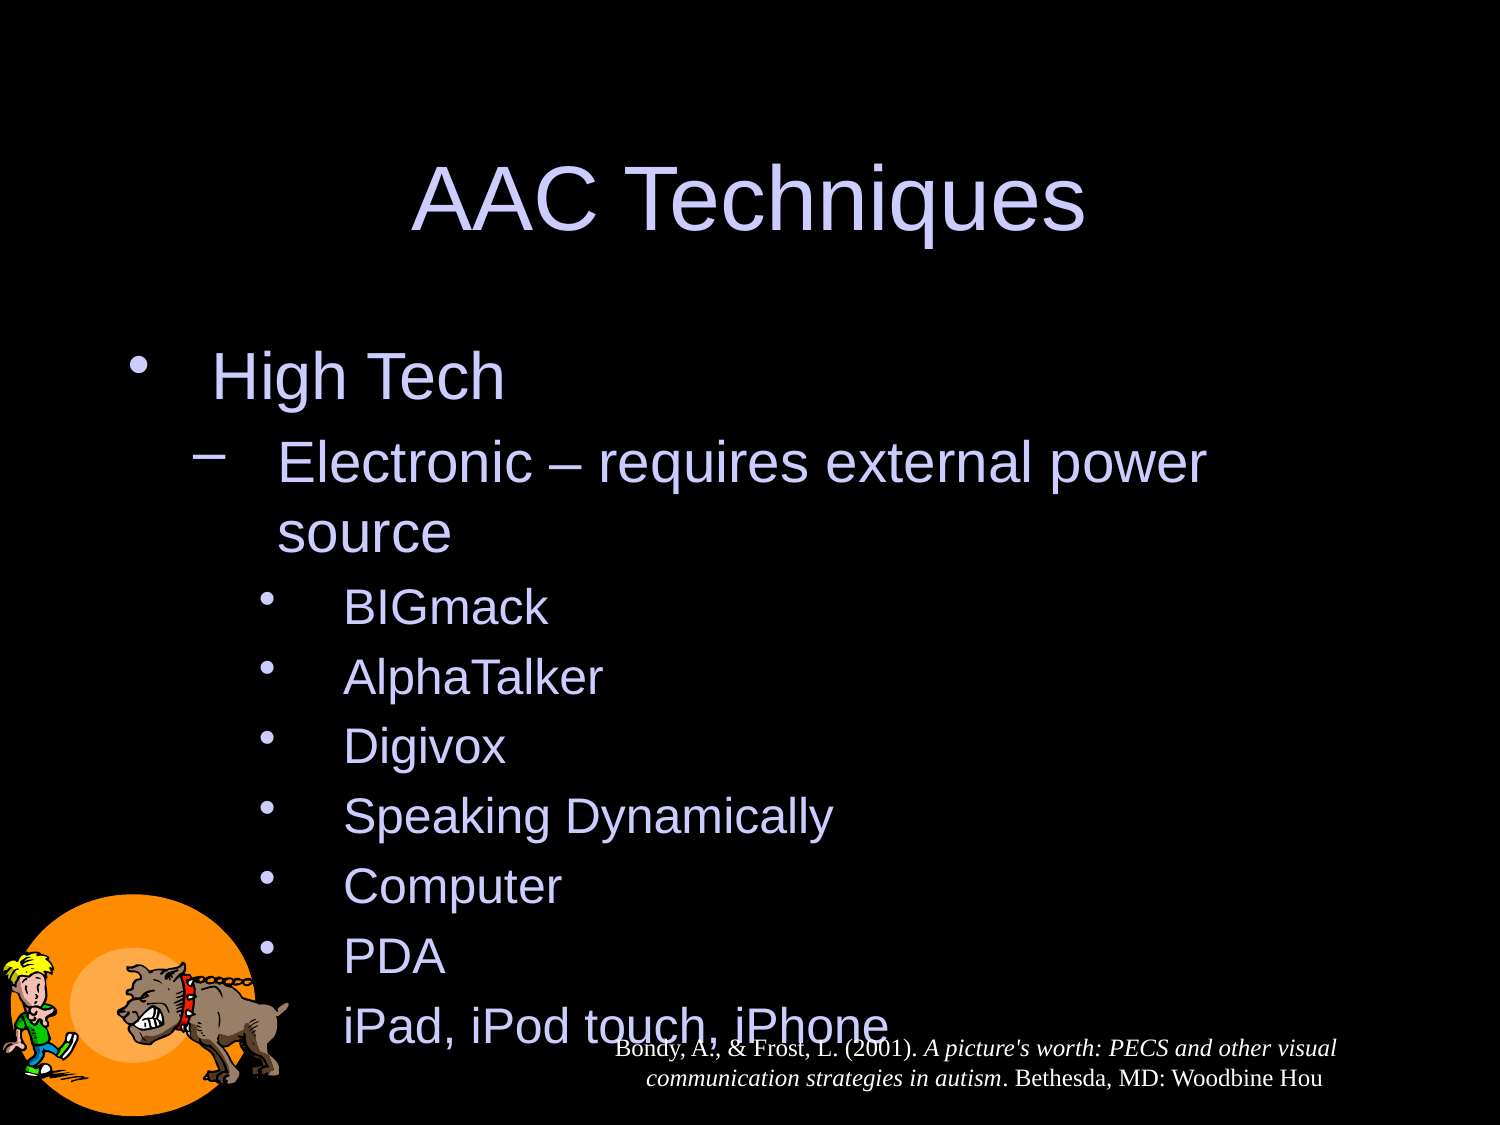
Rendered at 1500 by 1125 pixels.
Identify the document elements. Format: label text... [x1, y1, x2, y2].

text_box Bondy, A., & Frost, L. (2001). A picture's worth: PECS and other visual communication strategies in autism. Bethesda, MD: Woodbine House. [599, 1024, 1500, 1099]
title AAC Techniques [112, 99, 1388, 288]
list High Tech Electronic – requires external power source BIGmack AlphaTalker Digivox Speaking Dynamically Computer PDA iPad, iPod touch, iPhone [112, 324, 1401, 1001]
picture [0, 885, 292, 1125]
